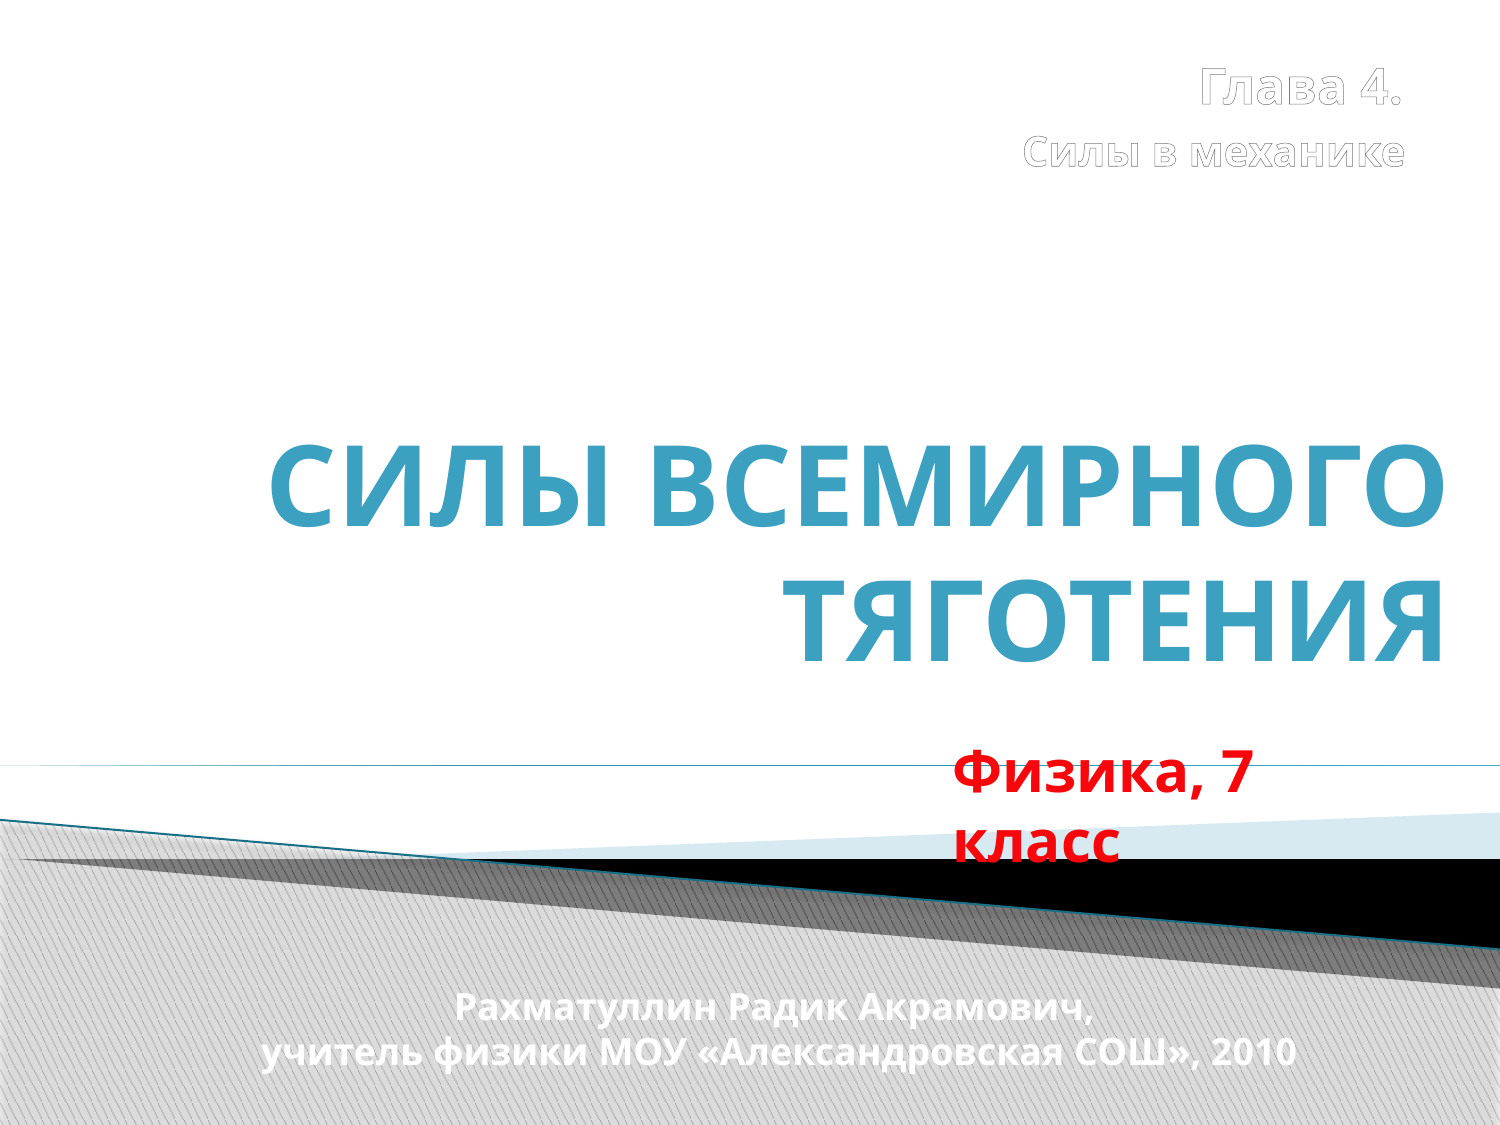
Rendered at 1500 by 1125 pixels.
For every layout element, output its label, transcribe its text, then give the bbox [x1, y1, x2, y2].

text_box Рахматуллин Радик Акрамович, учитель физики МОУ «Александровская СОШ», 2010 [230, 975, 1329, 1081]
text_box Глава 4. [1089, 46, 1418, 182]
picture [5, 859, 1500, 989]
title СИЛЫ ВСЕМИРНОГО ТЯГОТЕНИЯ [46, 316, 1465, 692]
subtitle Силы в механике [70, 117, 1424, 188]
text_box Физика, 7 класс [937, 726, 1442, 882]
